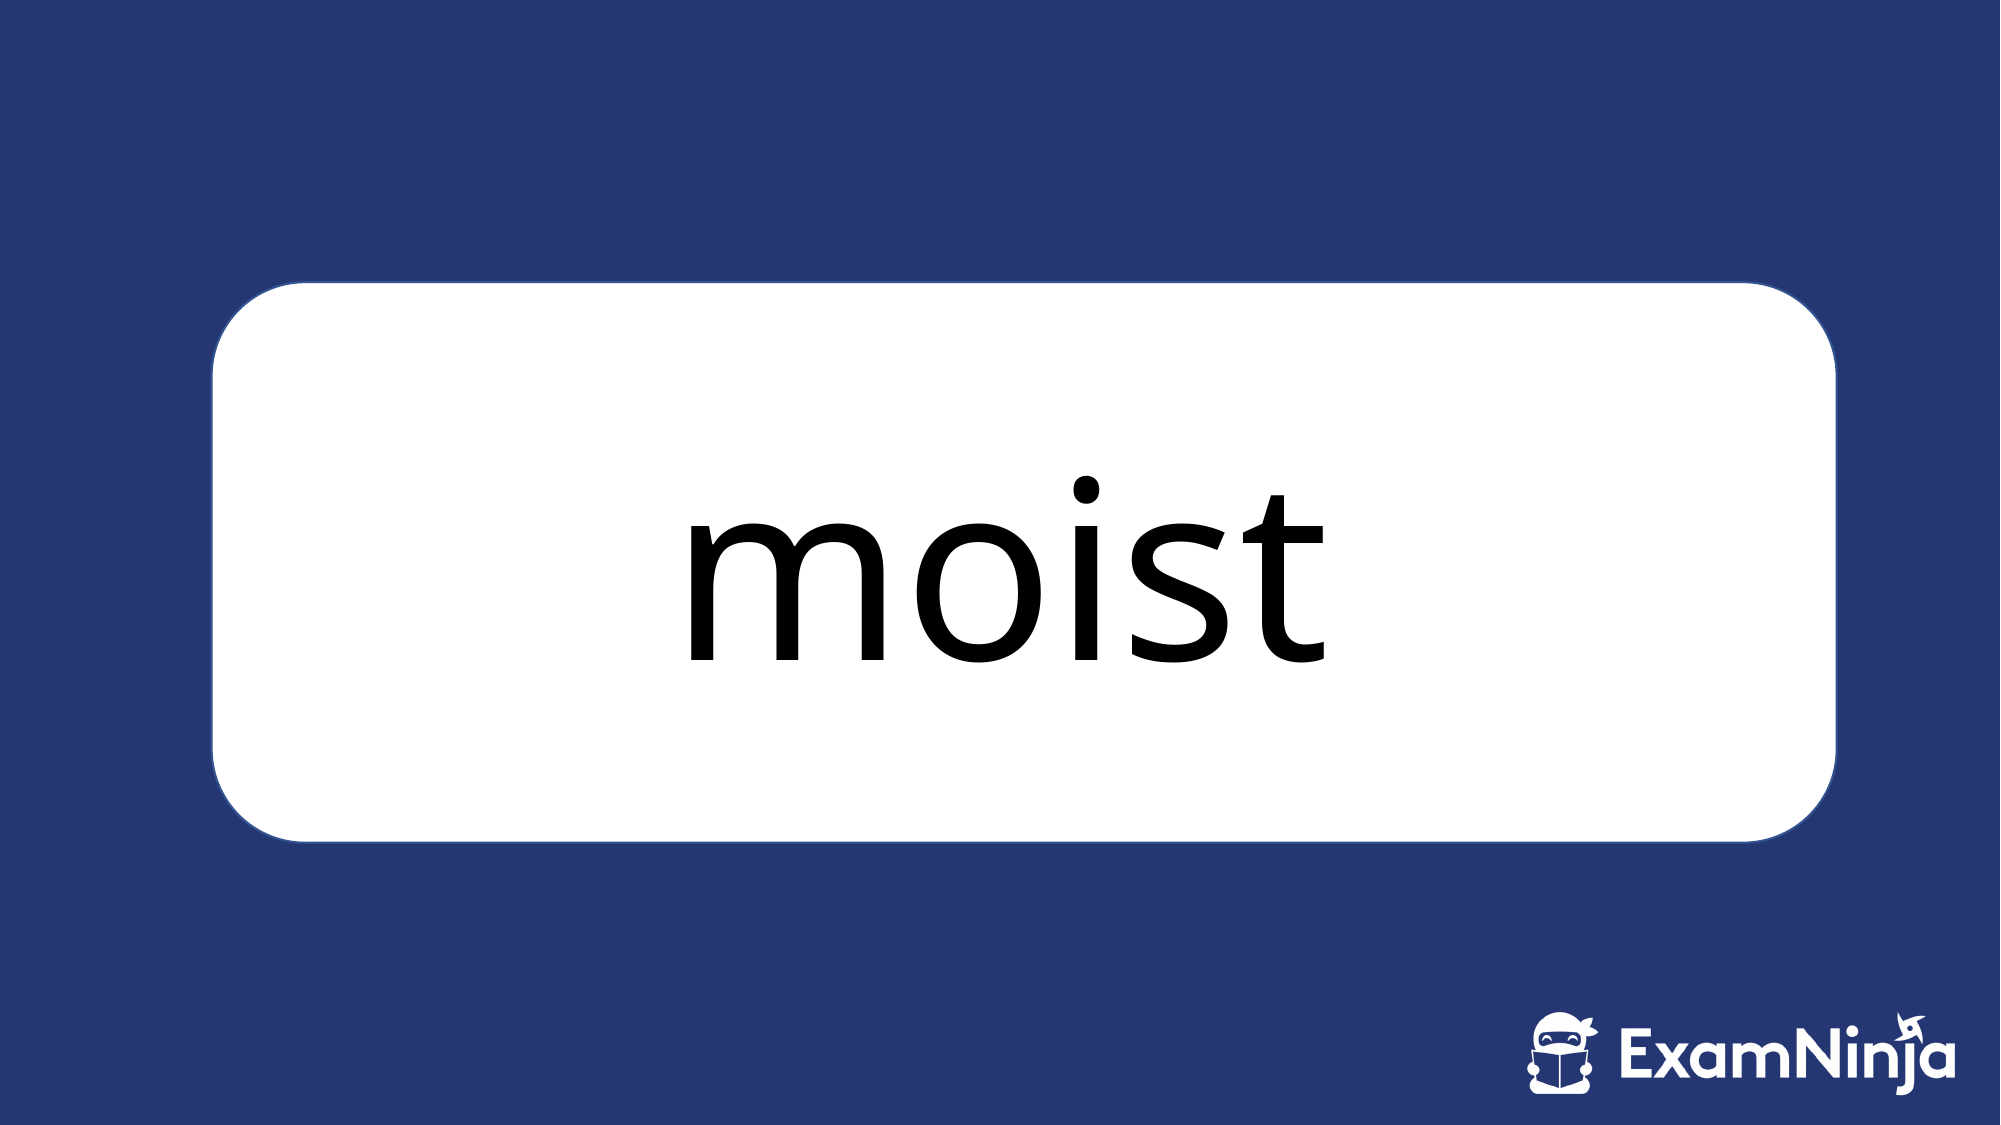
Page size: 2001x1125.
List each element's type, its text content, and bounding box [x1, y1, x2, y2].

text_box [210, 719, 1838, 844]
text_box [210, 281, 1838, 403]
picture [1501, 1003, 1979, 1102]
text_box moist [143, 403, 1857, 719]
